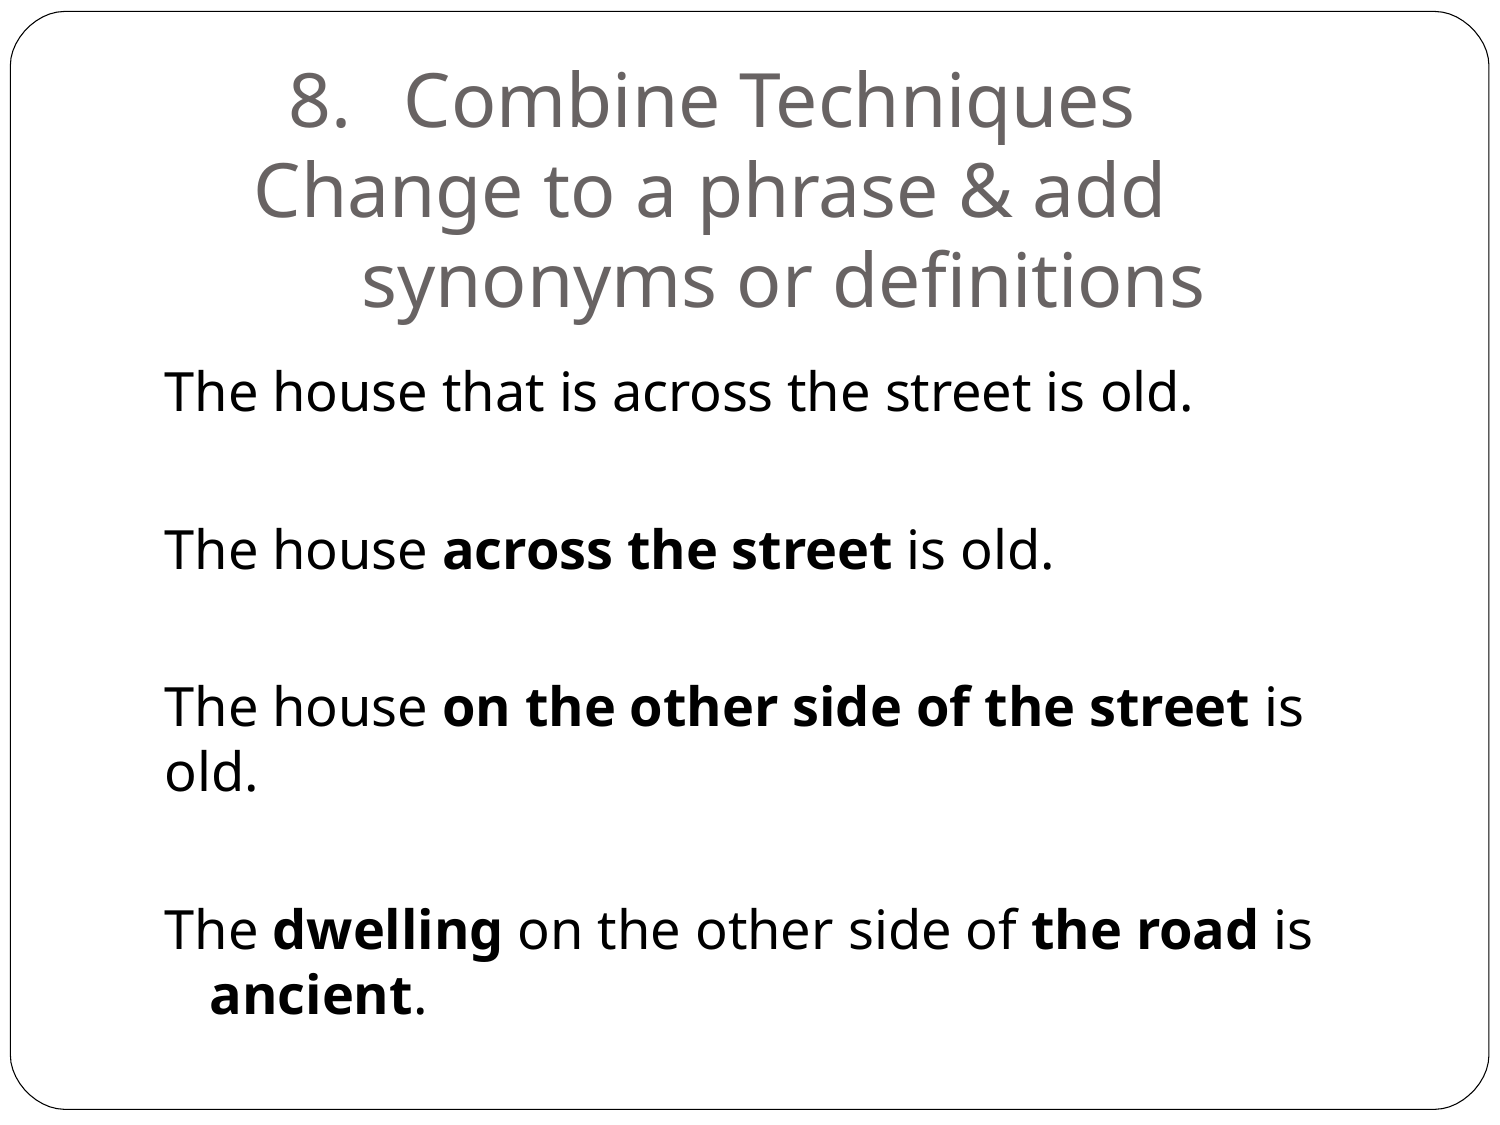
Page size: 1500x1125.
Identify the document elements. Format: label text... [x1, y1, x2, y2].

title 8. Combine Techniques Change to a phrase & add synonyms or definitions [251, 50, 1248, 323]
text_box The house that is across the street is old. The house across the street is old. The house on the other side of the street is old. The dwelling on the other side of the road is ancient. [162, 355, 1368, 1026]
